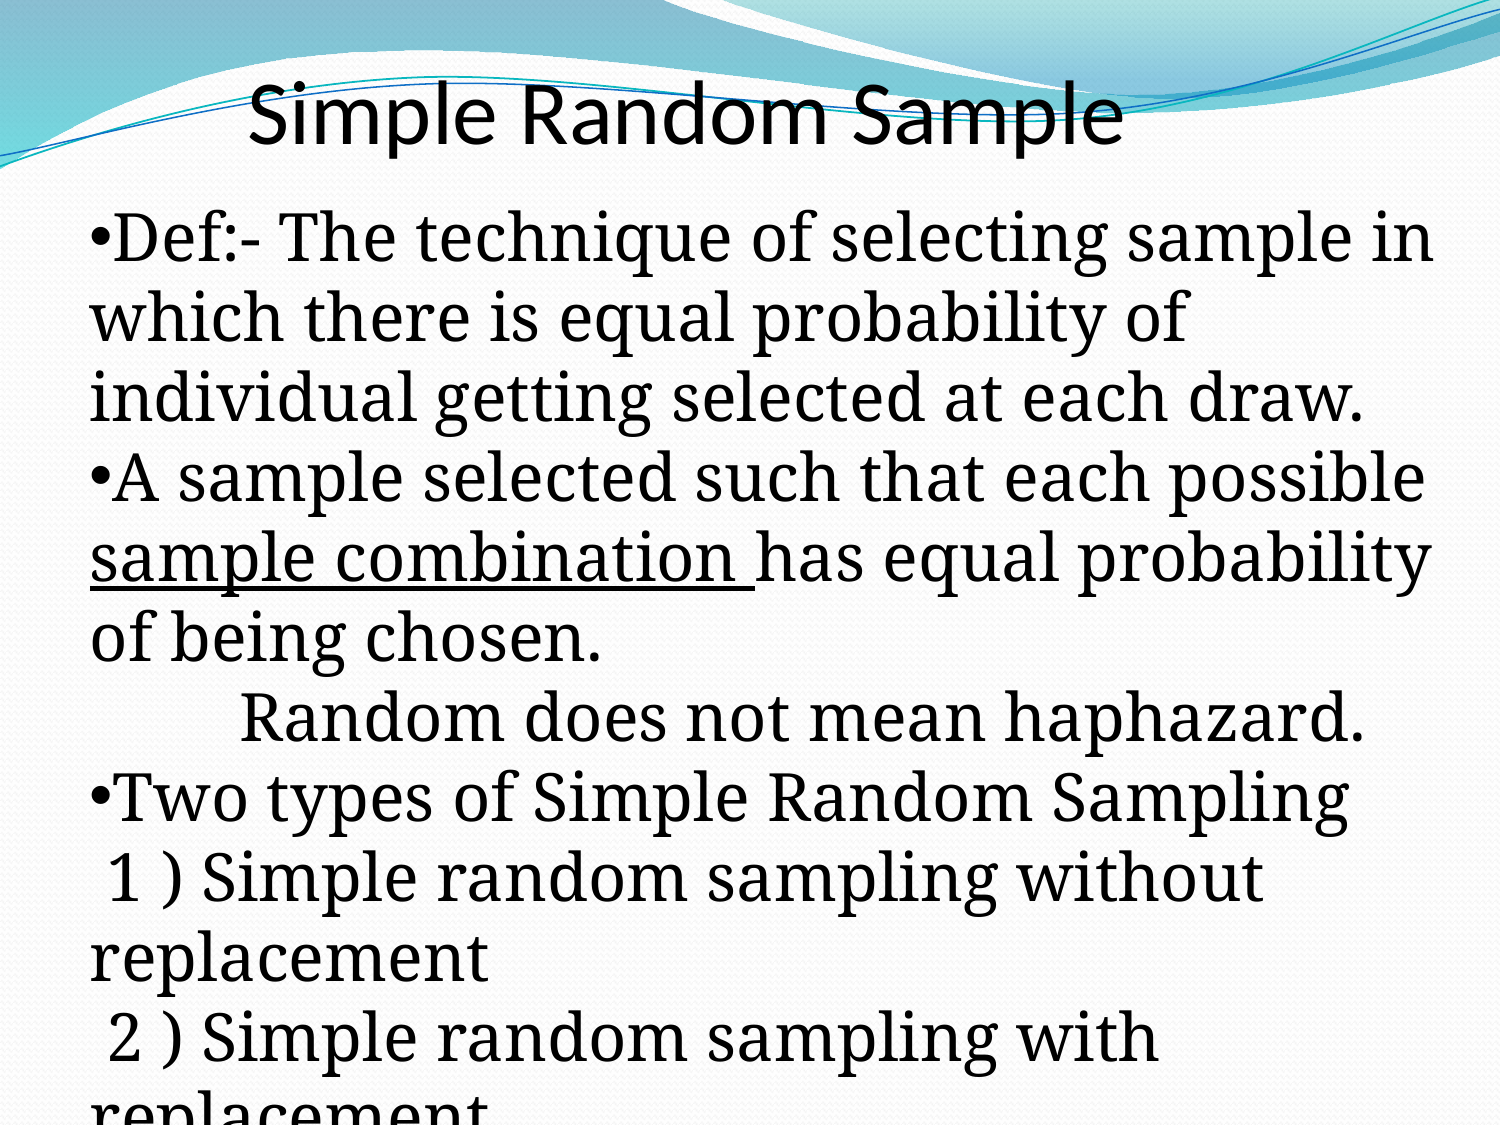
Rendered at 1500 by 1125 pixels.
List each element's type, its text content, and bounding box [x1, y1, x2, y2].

text_box Simple Random Sample [75, 45, 1300, 187]
text_box Def:- The technique of selecting sample in which there is equal probability of individual getting selected at each draw. A sample selected such that each possible sample combination has equal probability of being chosen. Random does not mean haphazard. Two types of Simple Random Sampling 1 ) Simple random sampling without replacement 2 ) Simple random sampling with replacement [74, 187, 1500, 1038]
